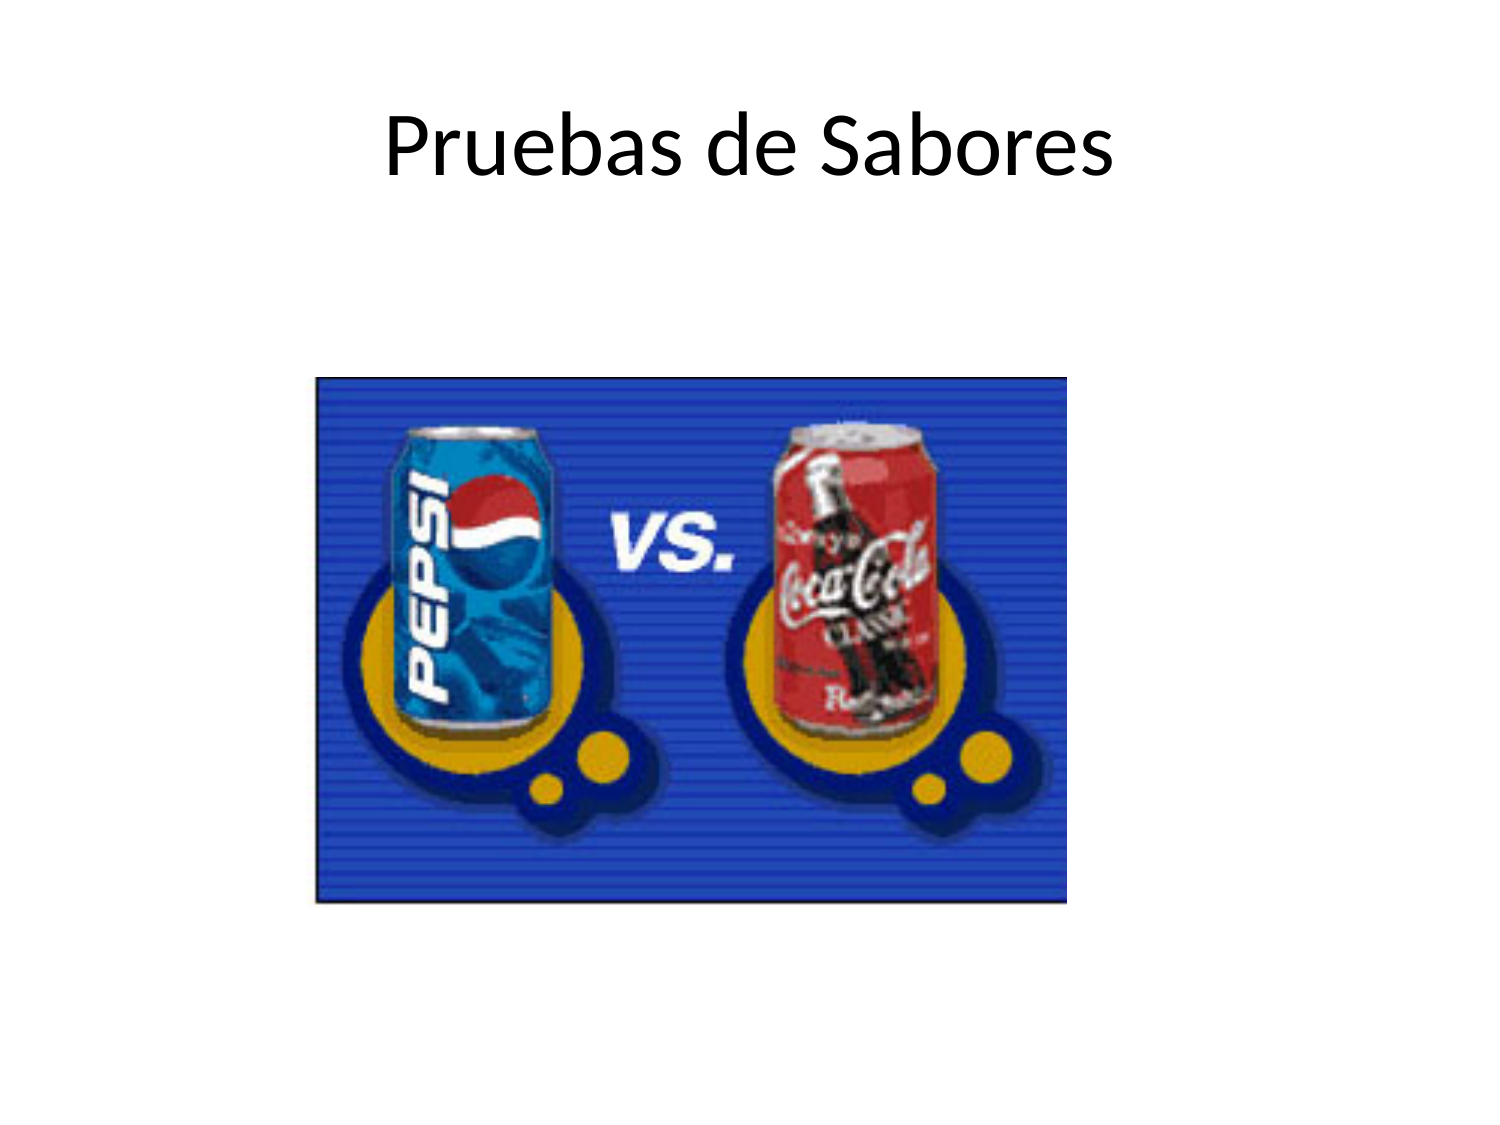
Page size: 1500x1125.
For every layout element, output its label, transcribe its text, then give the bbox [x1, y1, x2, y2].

title Pruebas de Sabores [75, 45, 1425, 233]
picture [187, 376, 1067, 998]
